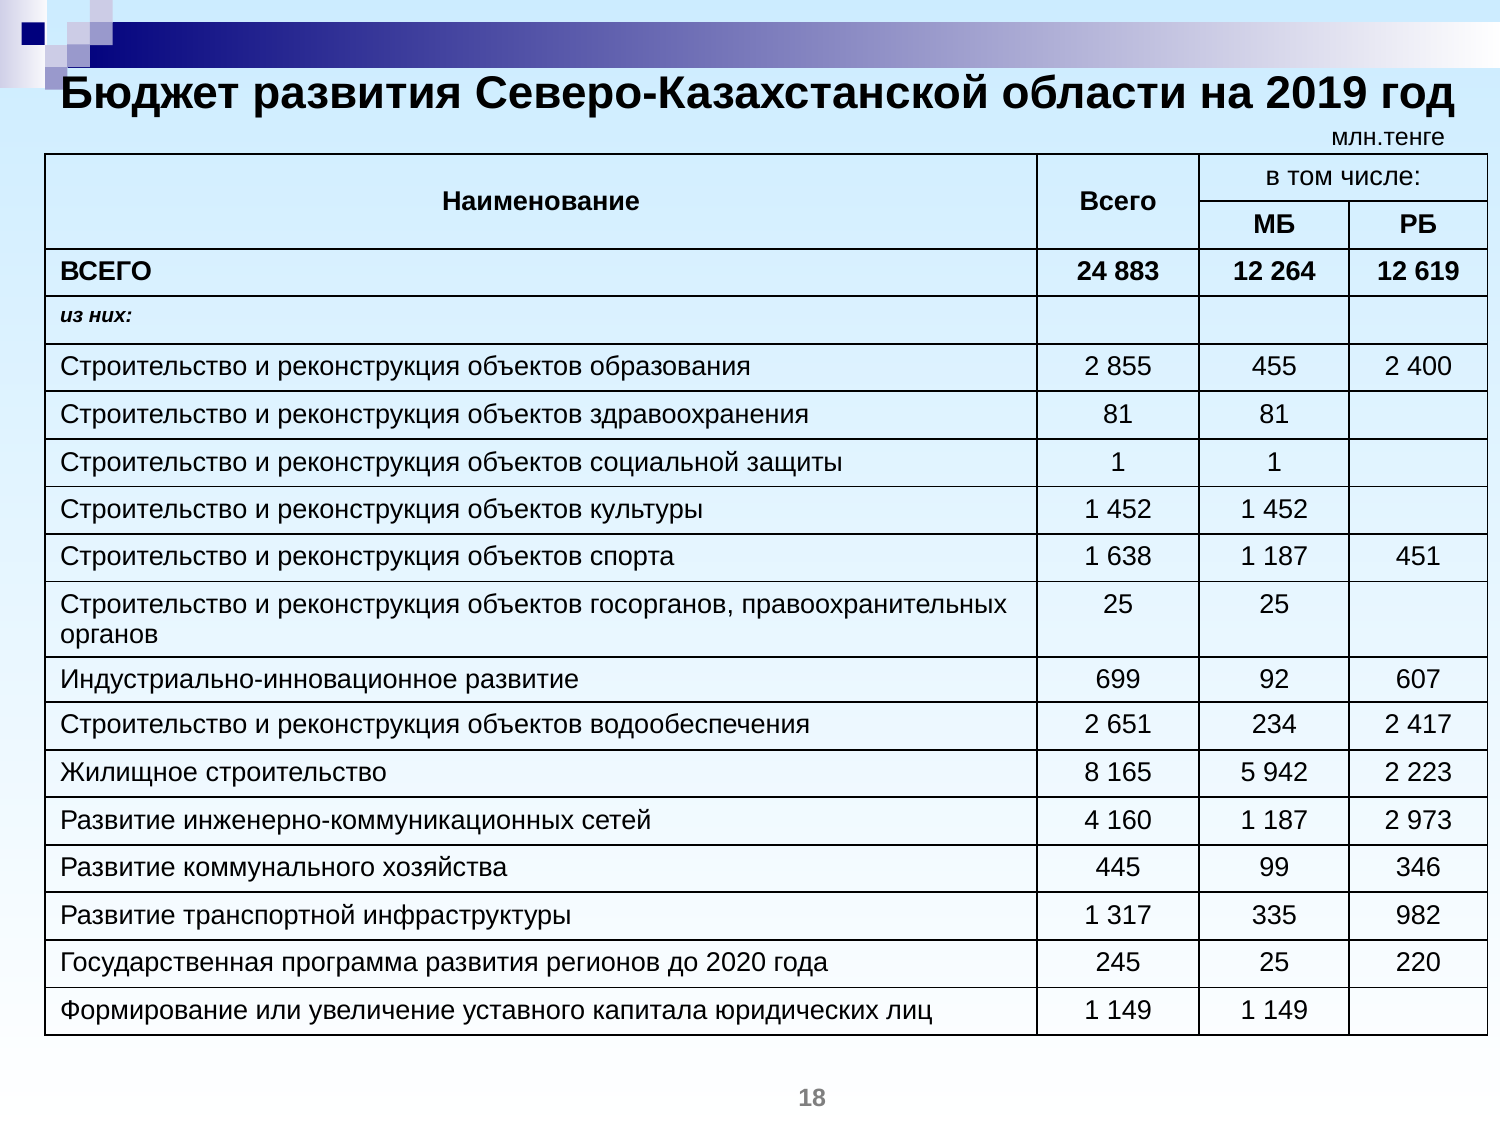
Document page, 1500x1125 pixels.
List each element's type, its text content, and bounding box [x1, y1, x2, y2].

table_cell МБ [1200, 202, 1348, 248]
table_cell 12 264 [1200, 250, 1348, 295]
table_cell [1350, 582, 1487, 656]
table_header Всего [1038, 155, 1198, 248]
table_cell 1 452 [1200, 487, 1348, 533]
table_cell Формирование или увеличение уставного капитала юридических лиц [46, 988, 1036, 1034]
table_cell [1038, 297, 1198, 343]
table_cell 99 [1200, 846, 1348, 891]
table_cell 92 [1200, 658, 1348, 701]
table_cell 445 [1038, 846, 1198, 891]
table_cell 699 [1038, 658, 1198, 701]
table_cell 1 187 [1200, 535, 1348, 581]
table_cell 25 [1038, 582, 1198, 656]
table_cell 2 400 [1350, 345, 1487, 390]
table_cell 455 [1200, 345, 1348, 390]
table_cell [1200, 297, 1348, 343]
table_cell Индустриально-инновационное развитие [46, 658, 1036, 701]
table_cell 2 417 [1350, 703, 1487, 749]
table_cell 982 [1350, 893, 1487, 939]
table_cell 1 452 [1038, 487, 1198, 533]
table_cell [1350, 440, 1487, 486]
table_cell Строительство и реконструкция объектов водообеспечения [46, 703, 1036, 749]
table_cell 1 [1200, 440, 1348, 486]
text_box 18 [662, 1078, 963, 1115]
table_cell Строительство и реконструкция объектов здравоохранения [46, 392, 1036, 438]
table_cell Строительство и реконструкция объектов госорганов, правоохранительных органов [46, 582, 1036, 656]
table_cell 346 [1350, 846, 1487, 891]
table_cell 245 [1038, 941, 1198, 987]
table_cell 2 651 [1038, 703, 1198, 749]
table_cell [1350, 487, 1487, 533]
table_cell ВСЕГО [46, 250, 1036, 295]
table_cell 607 [1350, 658, 1487, 701]
table_cell 234 [1200, 703, 1348, 749]
table_cell Строительство и реконструкция объектов образования [46, 345, 1036, 390]
table_cell Государственная программа развития регионов до 2020 года [46, 941, 1036, 987]
table_cell 1 187 [1200, 798, 1348, 844]
table_cell Строительство и реконструкция объектов спорта [46, 535, 1036, 581]
table_cell 1 [1038, 440, 1198, 486]
table_cell 25 [1200, 582, 1348, 656]
table_cell 4 160 [1038, 798, 1198, 844]
table_cell Строительство и реконструкция объектов культуры [46, 487, 1036, 533]
table_cell 220 [1350, 941, 1487, 987]
table_cell 1 149 [1038, 988, 1198, 1034]
table_cell 2 973 [1350, 798, 1487, 844]
table_cell 8 165 [1038, 751, 1198, 796]
table_cell 335 [1200, 893, 1348, 939]
text_box млн.тенге [1284, 118, 1492, 154]
table_cell РБ [1350, 202, 1487, 248]
table_cell Развитие коммунального хозяйства [46, 846, 1036, 891]
table_cell 1 317 [1038, 893, 1198, 939]
table_cell Развитие транспортной инфраструктуры [46, 893, 1036, 939]
table_cell 2 855 [1038, 345, 1198, 390]
table_cell из них: [46, 297, 1036, 343]
table_cell 451 [1350, 535, 1487, 581]
table_cell 25 [1200, 941, 1348, 987]
table_cell [1350, 392, 1487, 438]
table_cell 12 619 [1350, 250, 1487, 295]
table_cell Жилищное строительство [46, 751, 1036, 796]
table_cell Строительство и реконструкция объектов социальной защиты [46, 440, 1036, 486]
title Бюджет развития Северо-Казахстанской области на 2019 год [24, 34, 1492, 147]
table_header в том числе: [1200, 155, 1487, 200]
table_cell [1350, 988, 1487, 1034]
table_cell 81 [1200, 392, 1348, 438]
table_cell 5 942 [1200, 751, 1348, 796]
table_cell 24 883 [1038, 250, 1198, 295]
table_cell 2 223 [1350, 751, 1487, 796]
table_cell 1 149 [1200, 988, 1348, 1034]
table_cell 81 [1038, 392, 1198, 438]
table_cell [1350, 297, 1487, 343]
table_cell 1 638 [1038, 535, 1198, 581]
table_header Наименование [46, 155, 1036, 248]
table_cell Развитие инженерно-коммуникационных сетей [46, 798, 1036, 844]
